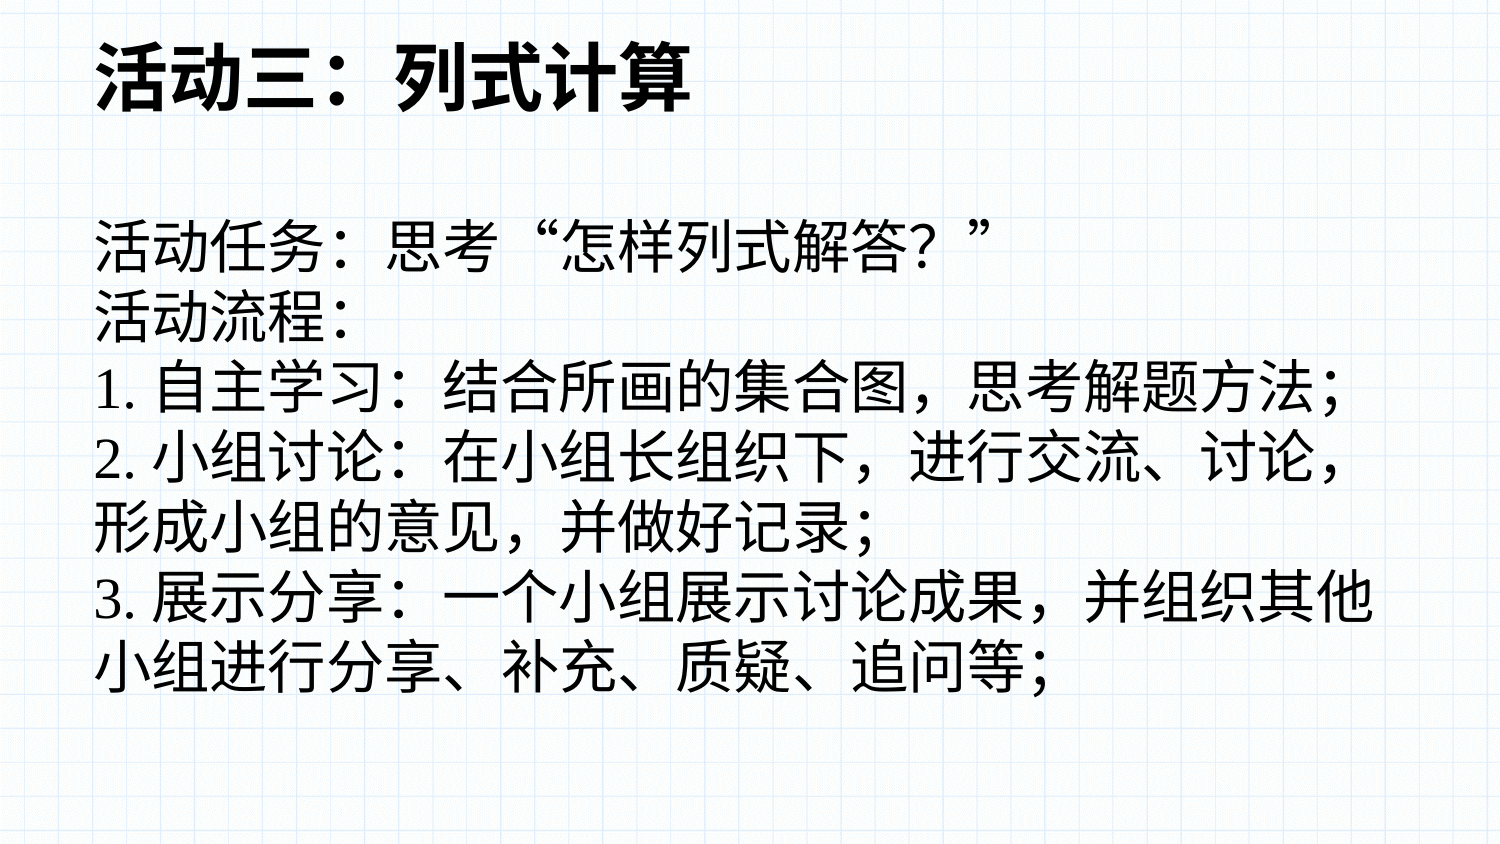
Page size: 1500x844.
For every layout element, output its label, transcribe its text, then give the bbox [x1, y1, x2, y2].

picture [0, 0, 1500, 844]
text_box 活动三：列式计算 活动任务：思考“怎样列式解答？” 活动流程： 1.自主学习：结合所画的集合图，思考解题方法； 2.小组讨论：在小组长组织下，进行交流、讨论，形成小组的意见，并做好记录； 3.展示分享：一个小组展示讨论成果，并组织其他小组进行分享、补充、质疑、追问等； [78, 22, 1393, 708]
